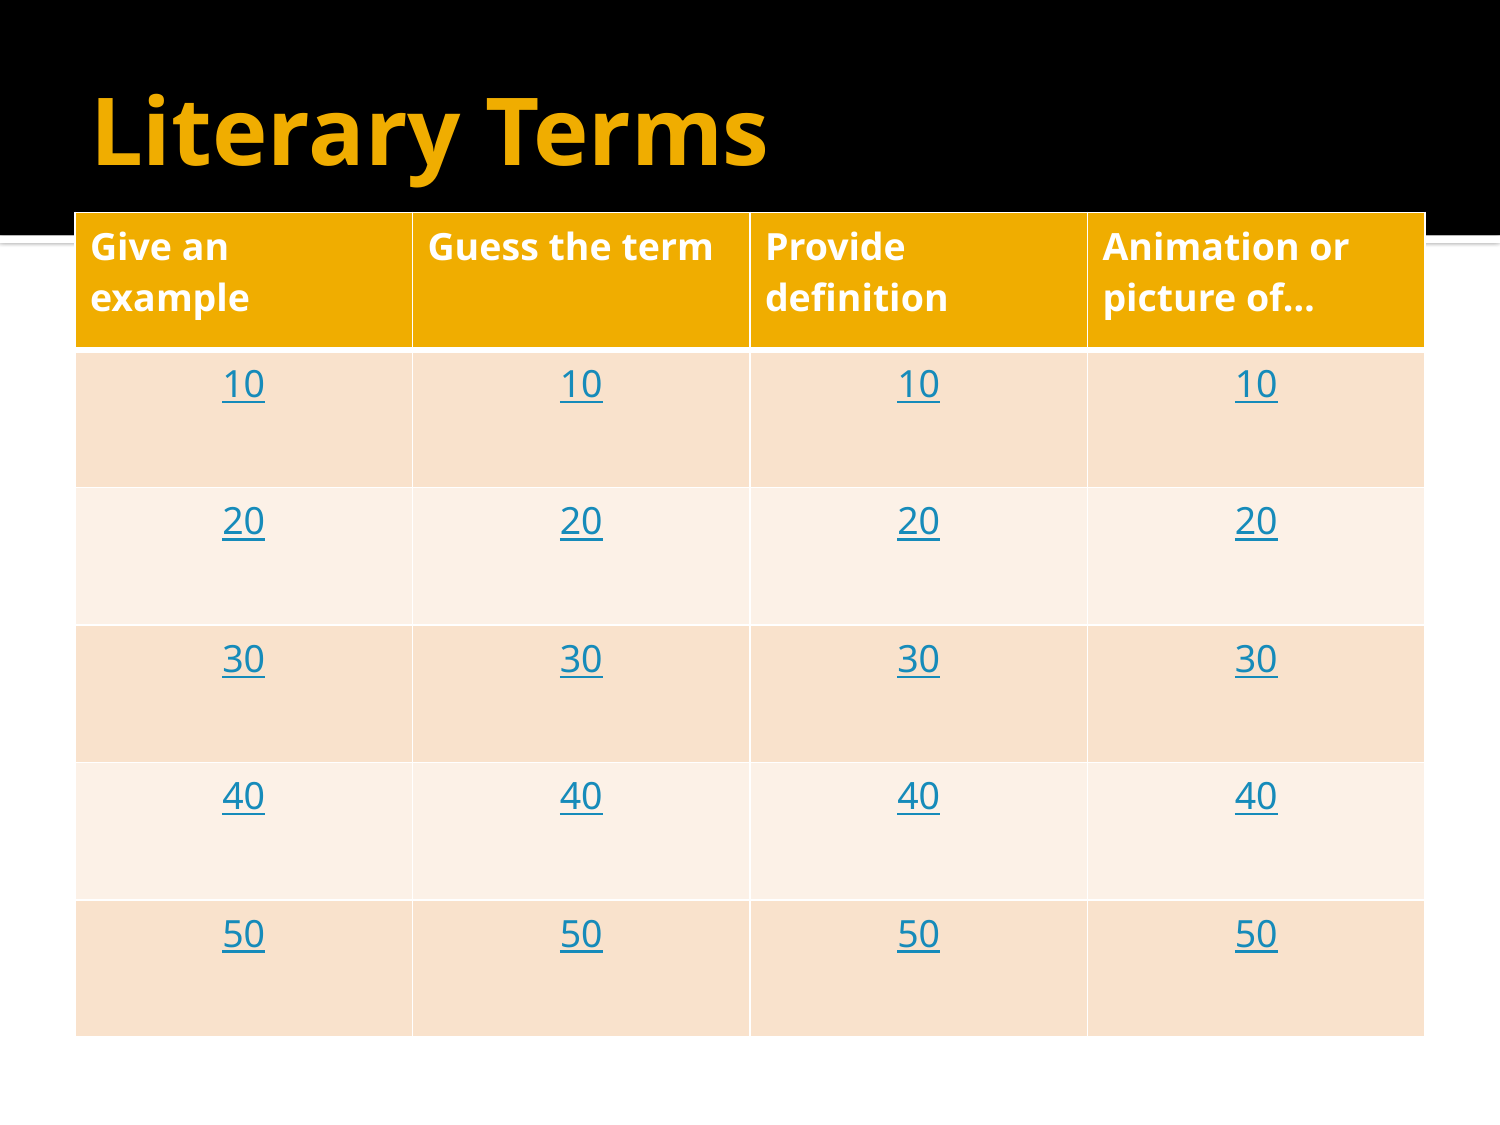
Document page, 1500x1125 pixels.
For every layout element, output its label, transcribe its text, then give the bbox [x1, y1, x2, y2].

table_cell 40 [413, 763, 749, 899]
table_cell 10 [751, 353, 1087, 487]
table_cell 50 [413, 901, 749, 1036]
table_cell 10 [76, 353, 412, 487]
table_cell 40 [76, 763, 412, 899]
table_cell 20 [1088, 488, 1424, 624]
table_cell 10 [1088, 353, 1424, 487]
table_header Guess the term [413, 213, 749, 347]
title Literary Terms [75, 25, 1425, 212]
table_cell 20 [76, 488, 412, 624]
table_cell 20 [413, 488, 749, 624]
table_cell 50 [76, 901, 412, 1036]
table_cell 30 [1088, 626, 1424, 762]
table_cell 30 [413, 626, 749, 762]
table_cell 30 [76, 626, 412, 762]
table_cell 10 [413, 353, 749, 487]
table_header Give an example [76, 213, 412, 347]
table_cell 40 [1088, 763, 1424, 899]
table_cell 30 [751, 626, 1087, 762]
table_header Provide definition [751, 213, 1087, 347]
table_header Animation or picture of… [1088, 213, 1424, 347]
table_cell 50 [751, 901, 1087, 1036]
table_cell 20 [751, 488, 1087, 624]
table_cell 40 [751, 763, 1087, 899]
table_cell 50 [1088, 901, 1424, 1036]
